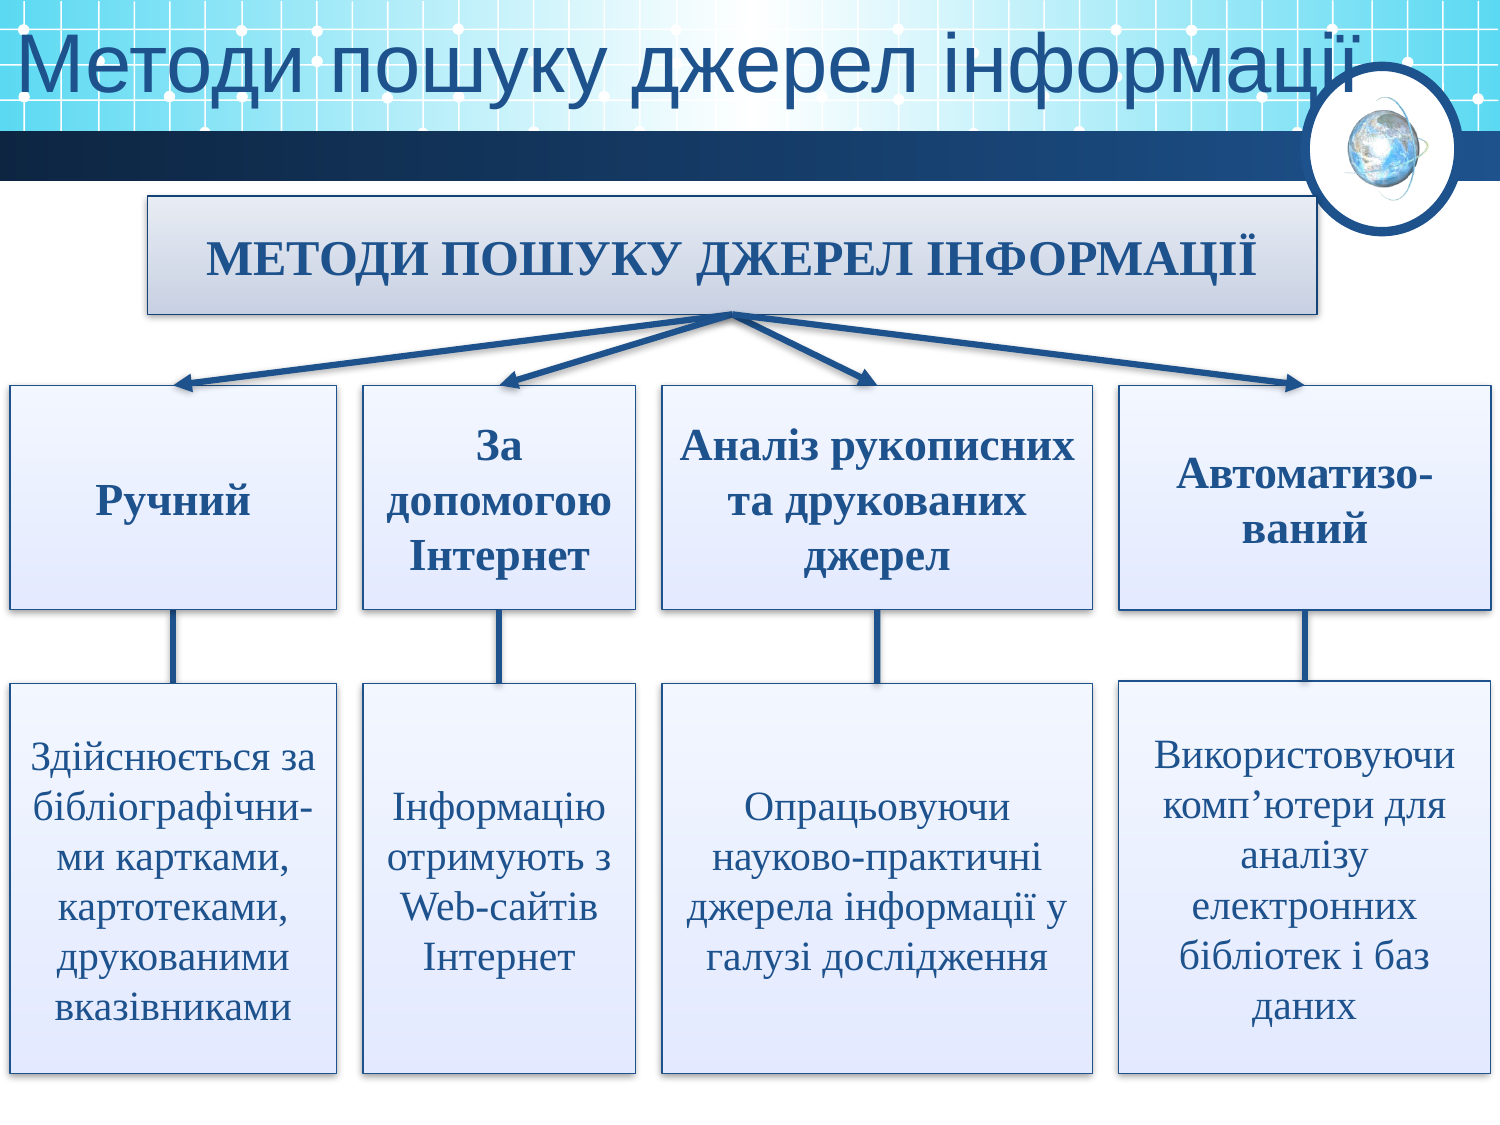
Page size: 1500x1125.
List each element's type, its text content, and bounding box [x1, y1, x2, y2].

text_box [172, 314, 496, 386]
text_box Опрацьовуючи науково-практичні джерела інформації у галузі дослідження [661, 683, 1093, 1074]
text_box За допомогою Інтернет [362, 394, 636, 610]
text_box МЕТОДИ ПОШУКУ ДЖЕРЕЛ ІНФОРМАЦІЇ [147, 195, 1318, 315]
text_box Аналіз рукописних та друкованих джерел [661, 394, 1093, 610]
text_box Інформацію отримують з Web-сайтів Інтернет [362, 683, 636, 1074]
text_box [731, 314, 1306, 386]
text_box Здійснюється за бібліографічни-ми картками, картотеками, друкованими вказівниками [9, 683, 337, 1074]
text_box Використовуючи комп’ютери для аналізу електронних бібліотек і баз даних [1118, 680, 1491, 1074]
text_box Методи пошуку джерел інформації [1, 1, 1500, 117]
picture [1310, 117, 1454, 226]
text_box Ручний [9, 385, 337, 610]
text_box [498, 314, 727, 386]
text_box Автоматизо- ваний [1118, 385, 1492, 611]
